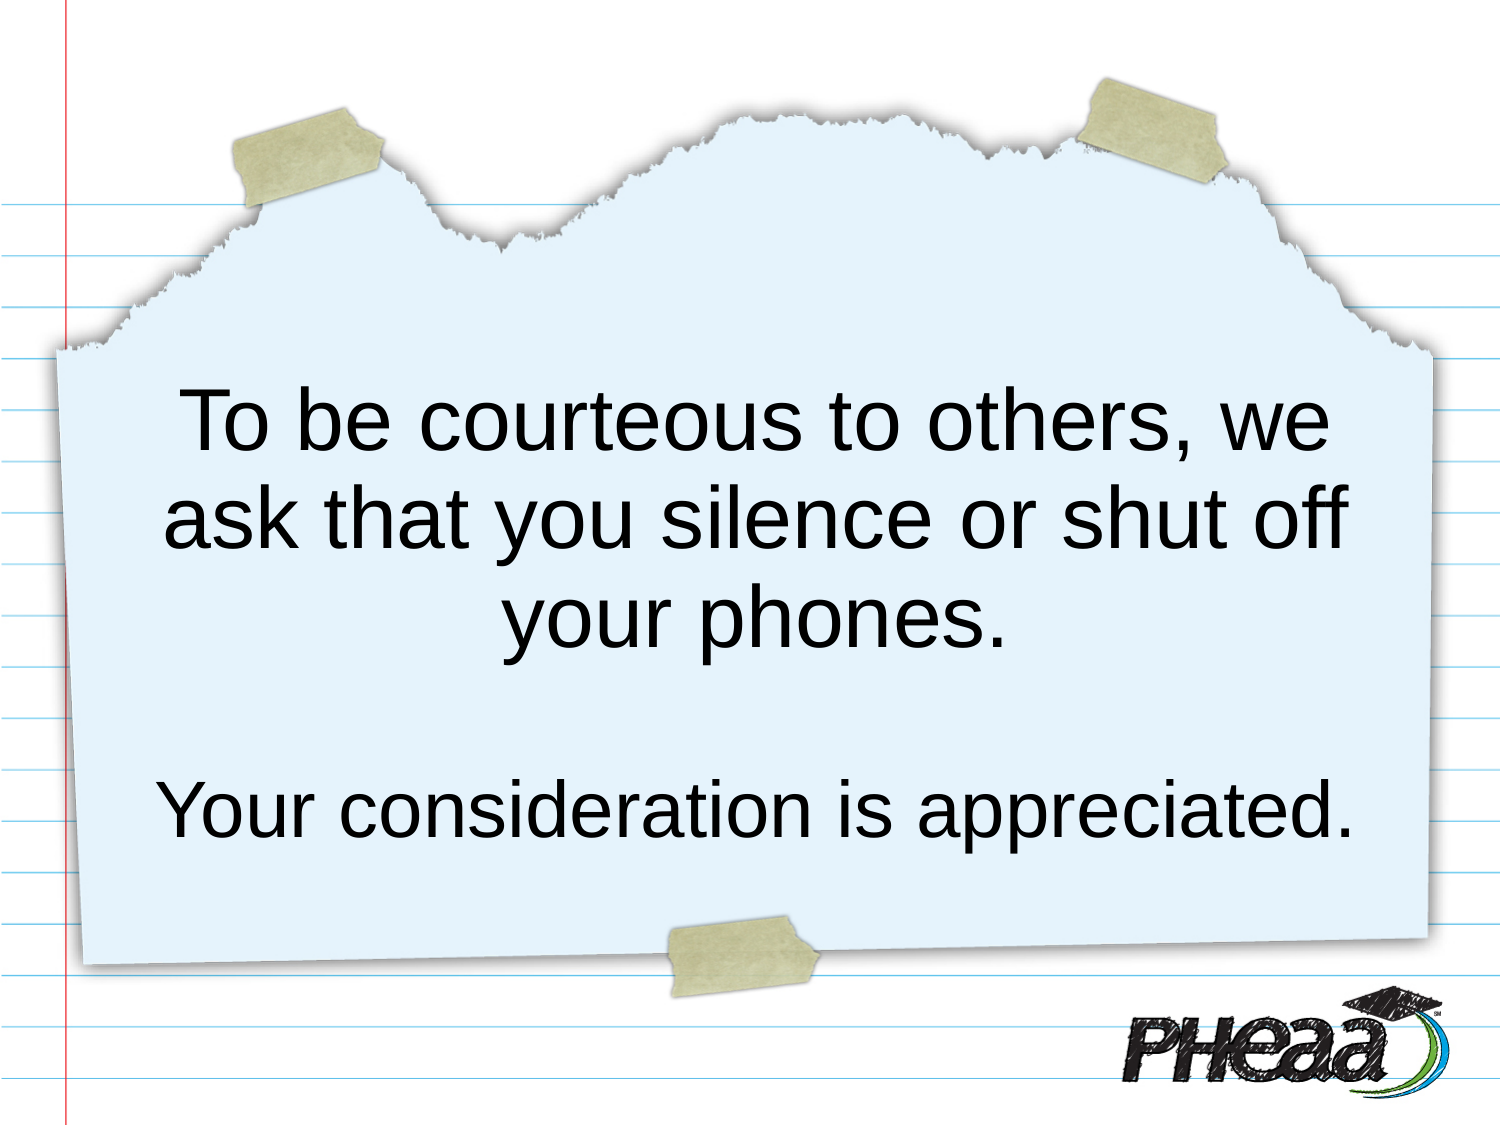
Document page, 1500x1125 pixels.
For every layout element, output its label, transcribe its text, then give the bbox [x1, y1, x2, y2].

title To be courteous to others, we ask that you silence or shut off your phones. Your consideration is appreciated. [112, 362, 1400, 863]
picture [0, 0, 1500, 1125]
